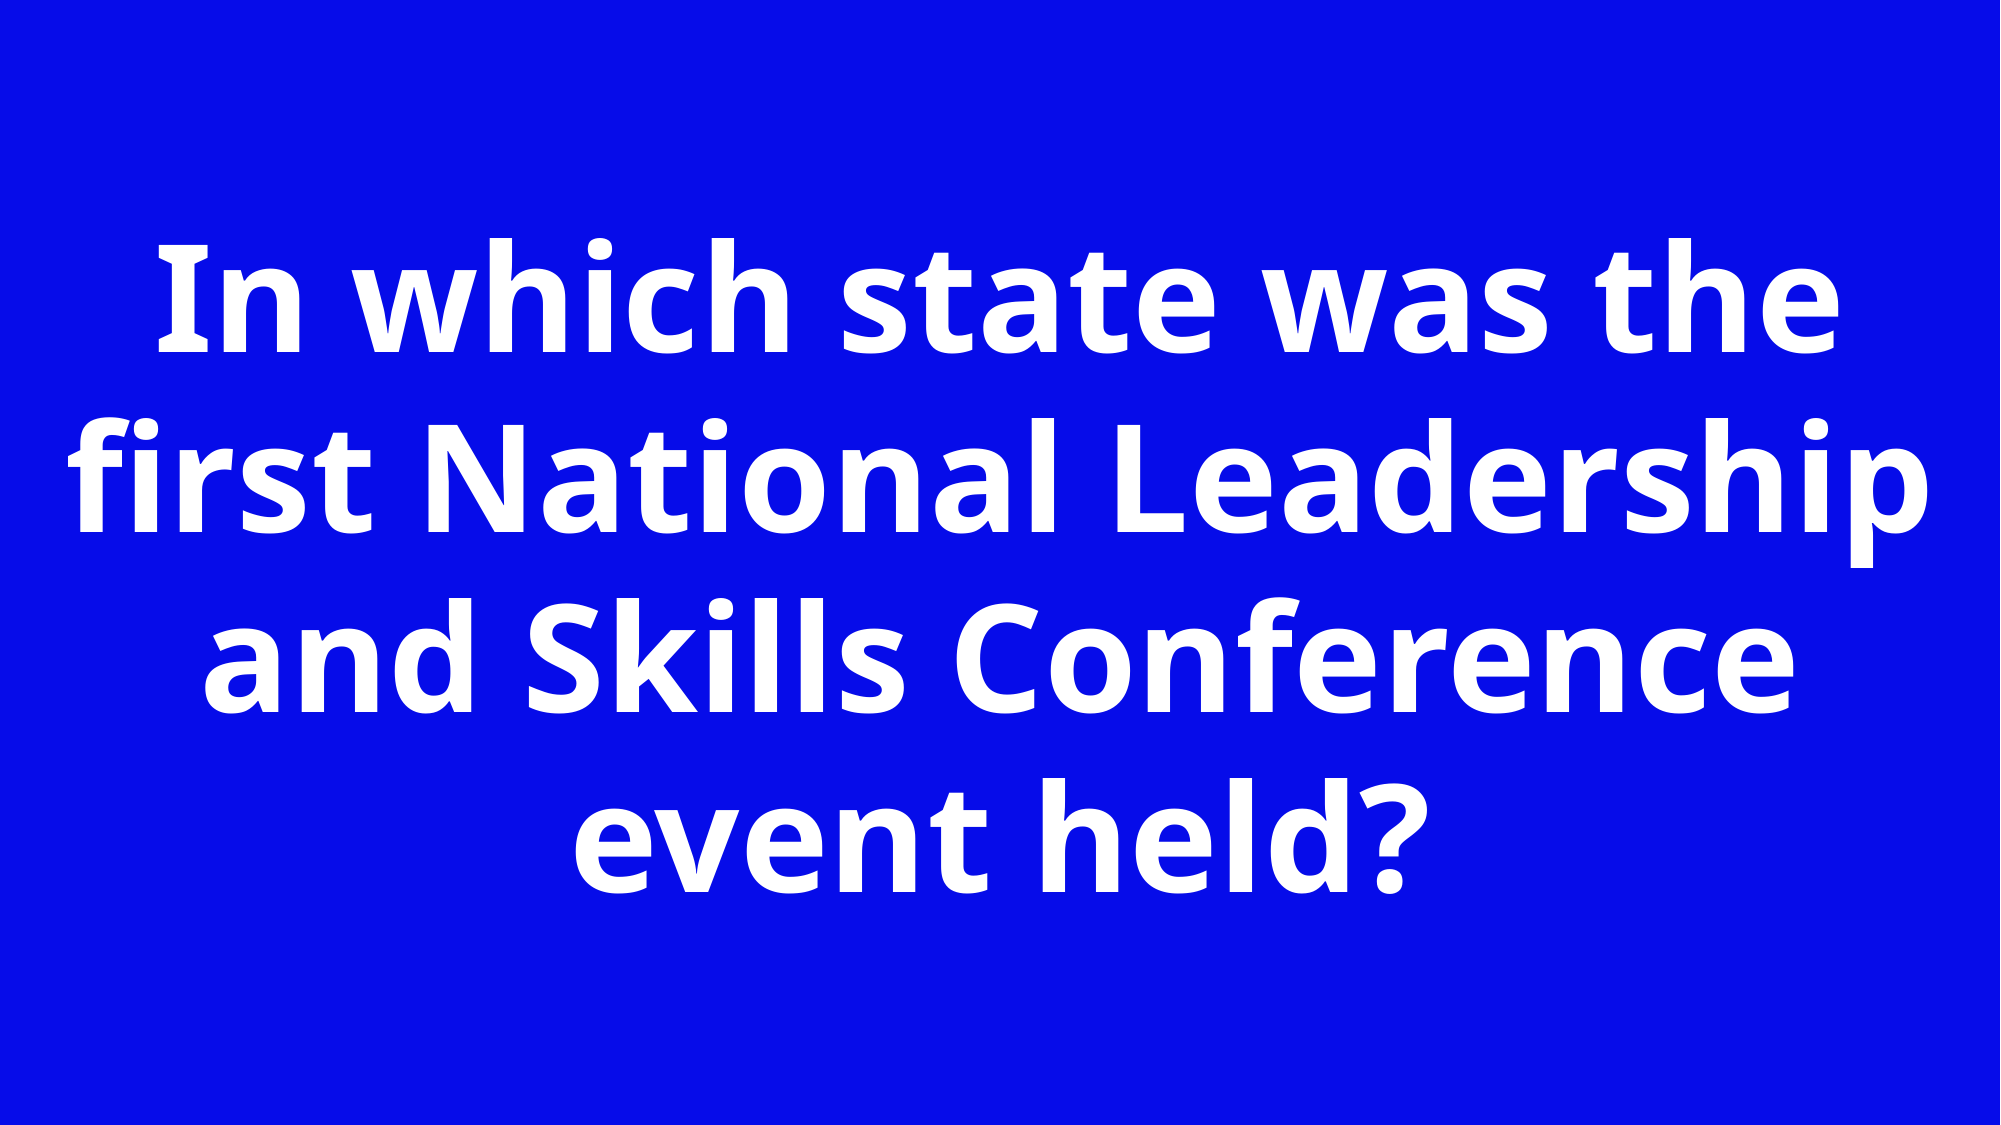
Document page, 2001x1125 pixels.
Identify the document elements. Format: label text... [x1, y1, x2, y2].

text_box In which state was the first National Leadership and Skills Conference event held? [0, 0, 2000, 1125]
